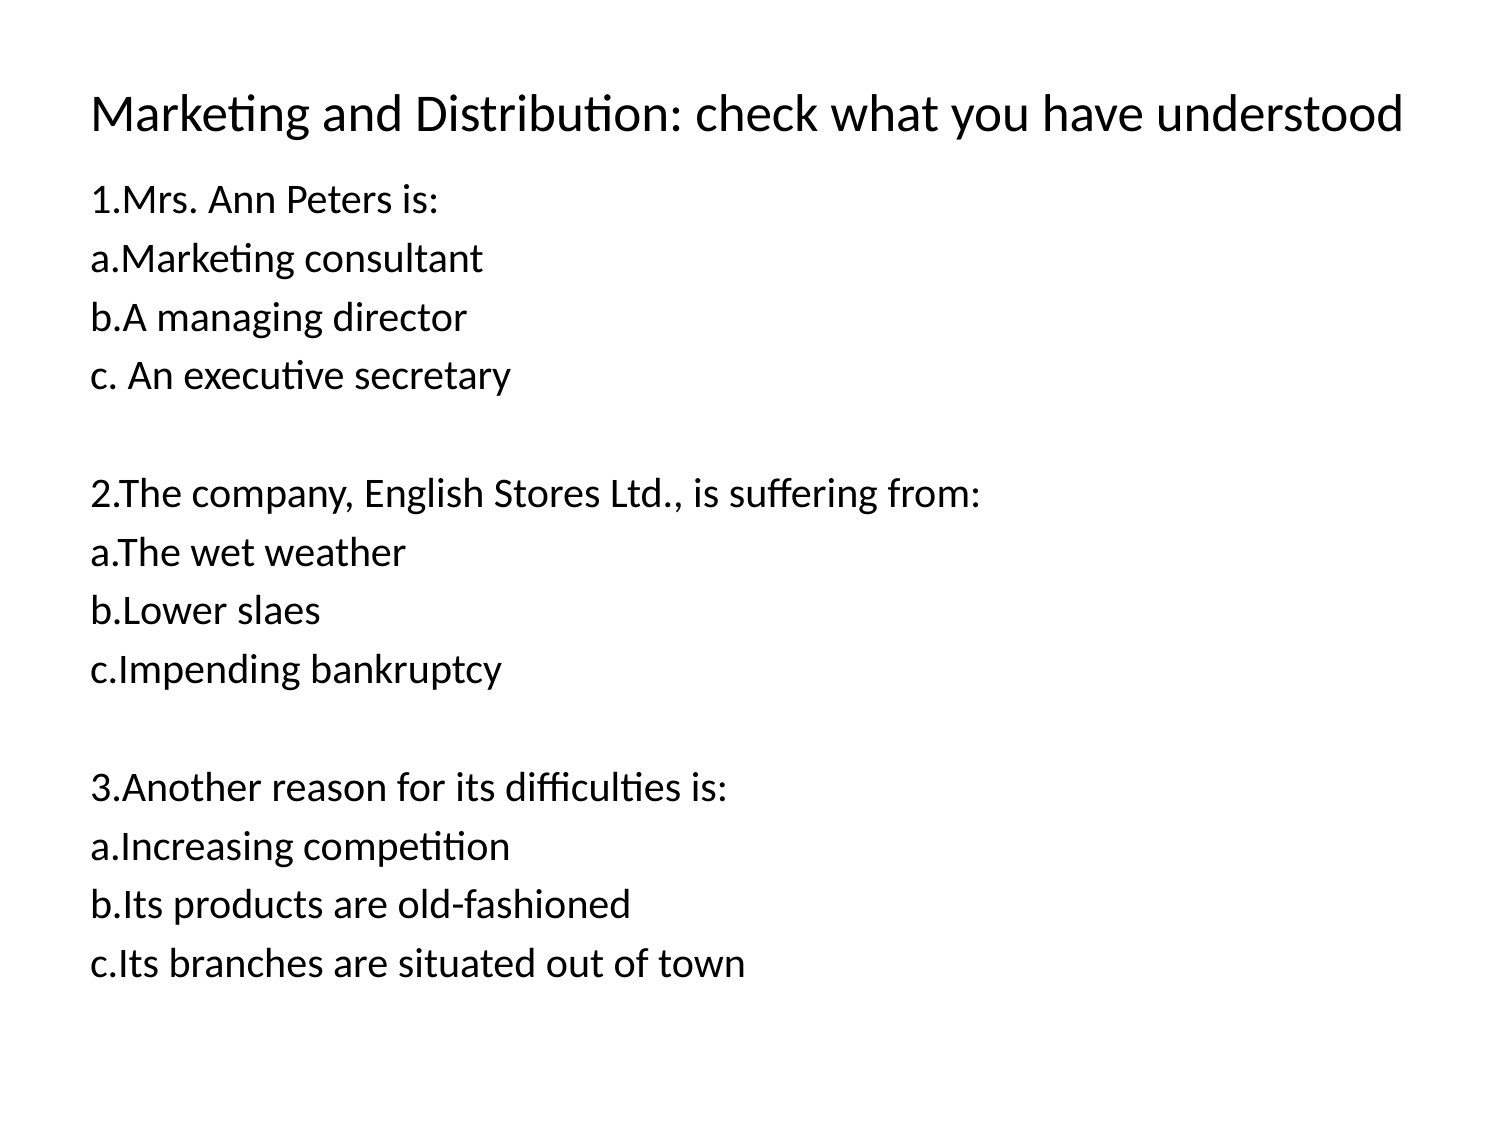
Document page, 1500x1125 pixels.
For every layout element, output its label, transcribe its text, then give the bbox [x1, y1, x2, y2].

list 1.Mrs. Ann Peters is: a.Marketing consultant b.A managing director c. An executive secretary 2.The company, English Stores Ltd., is suffering from: a.The wet weather b.Lower slaes c.Impending bankruptcy 3.Another reason for its difficulties is: a.Increasing competition b.Its products are old-fashioned c.Its branches are situated out of town [75, 164, 1425, 1005]
title Marketing and Distribution: check what you have understood [75, 45, 1425, 164]
